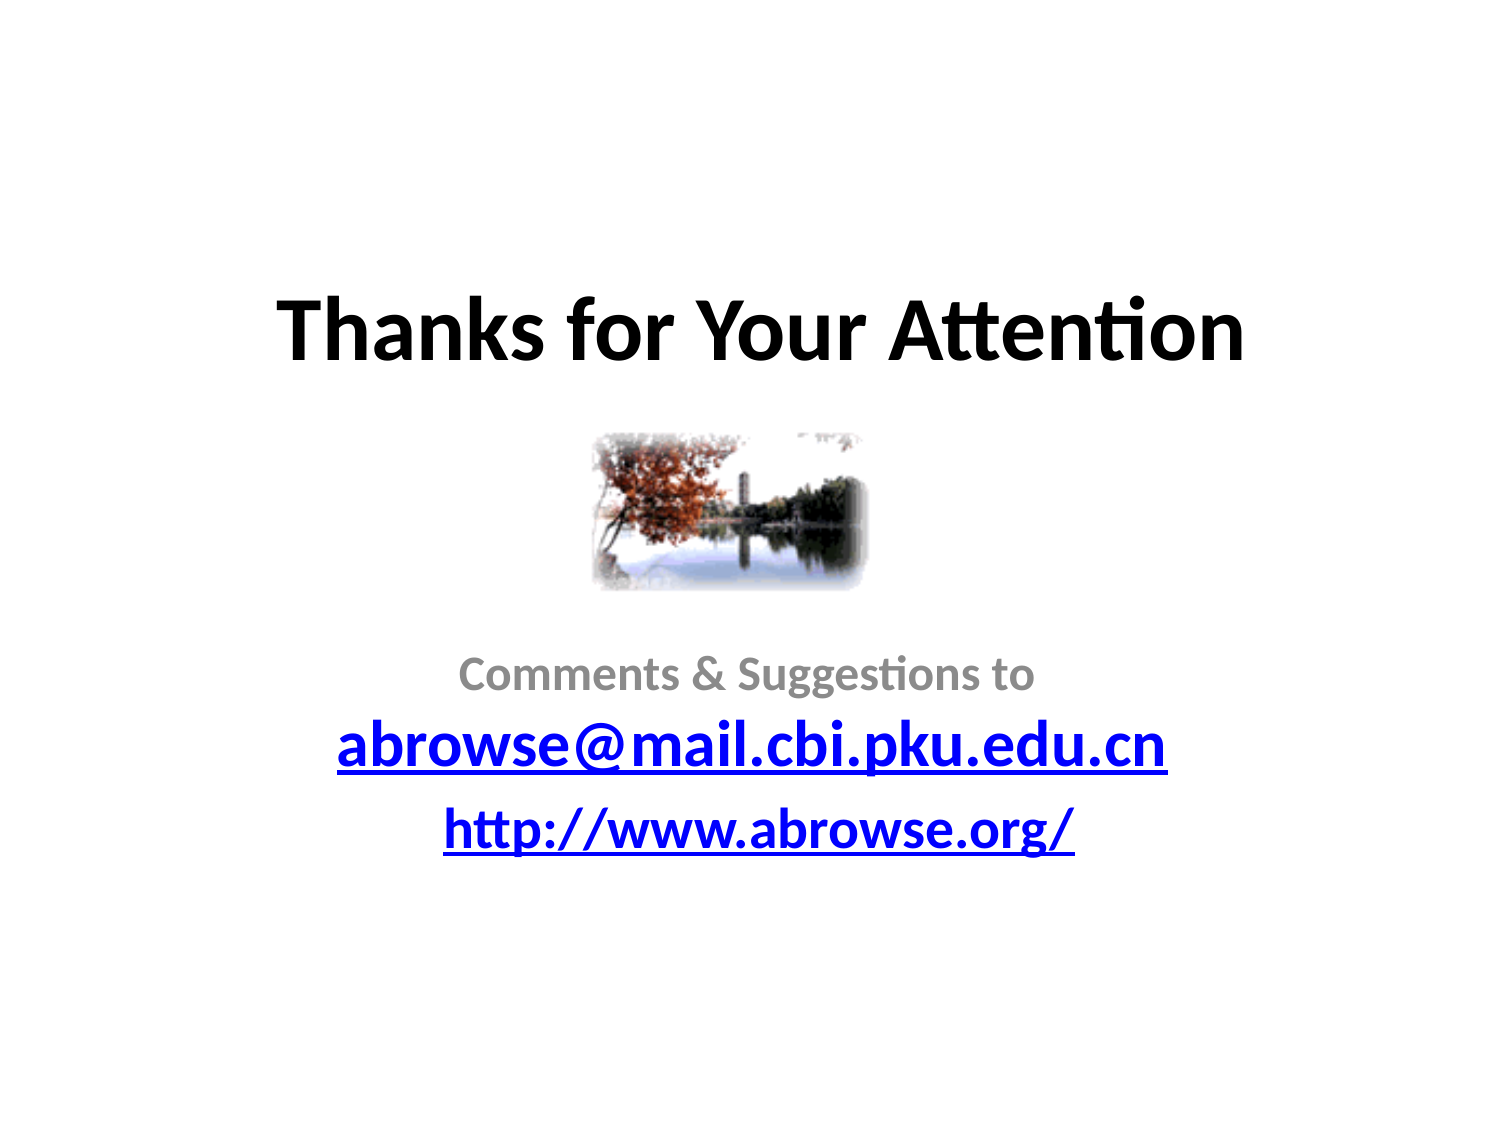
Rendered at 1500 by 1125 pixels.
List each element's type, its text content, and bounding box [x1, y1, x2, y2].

subtitle Comments & Suggestions to abrowse@mail.cbi.pku.edu.cn http://www.abrowse.org/ [171, 633, 1334, 870]
title Thanks for Your Attention [124, 203, 1400, 445]
picture [584, 427, 887, 600]
